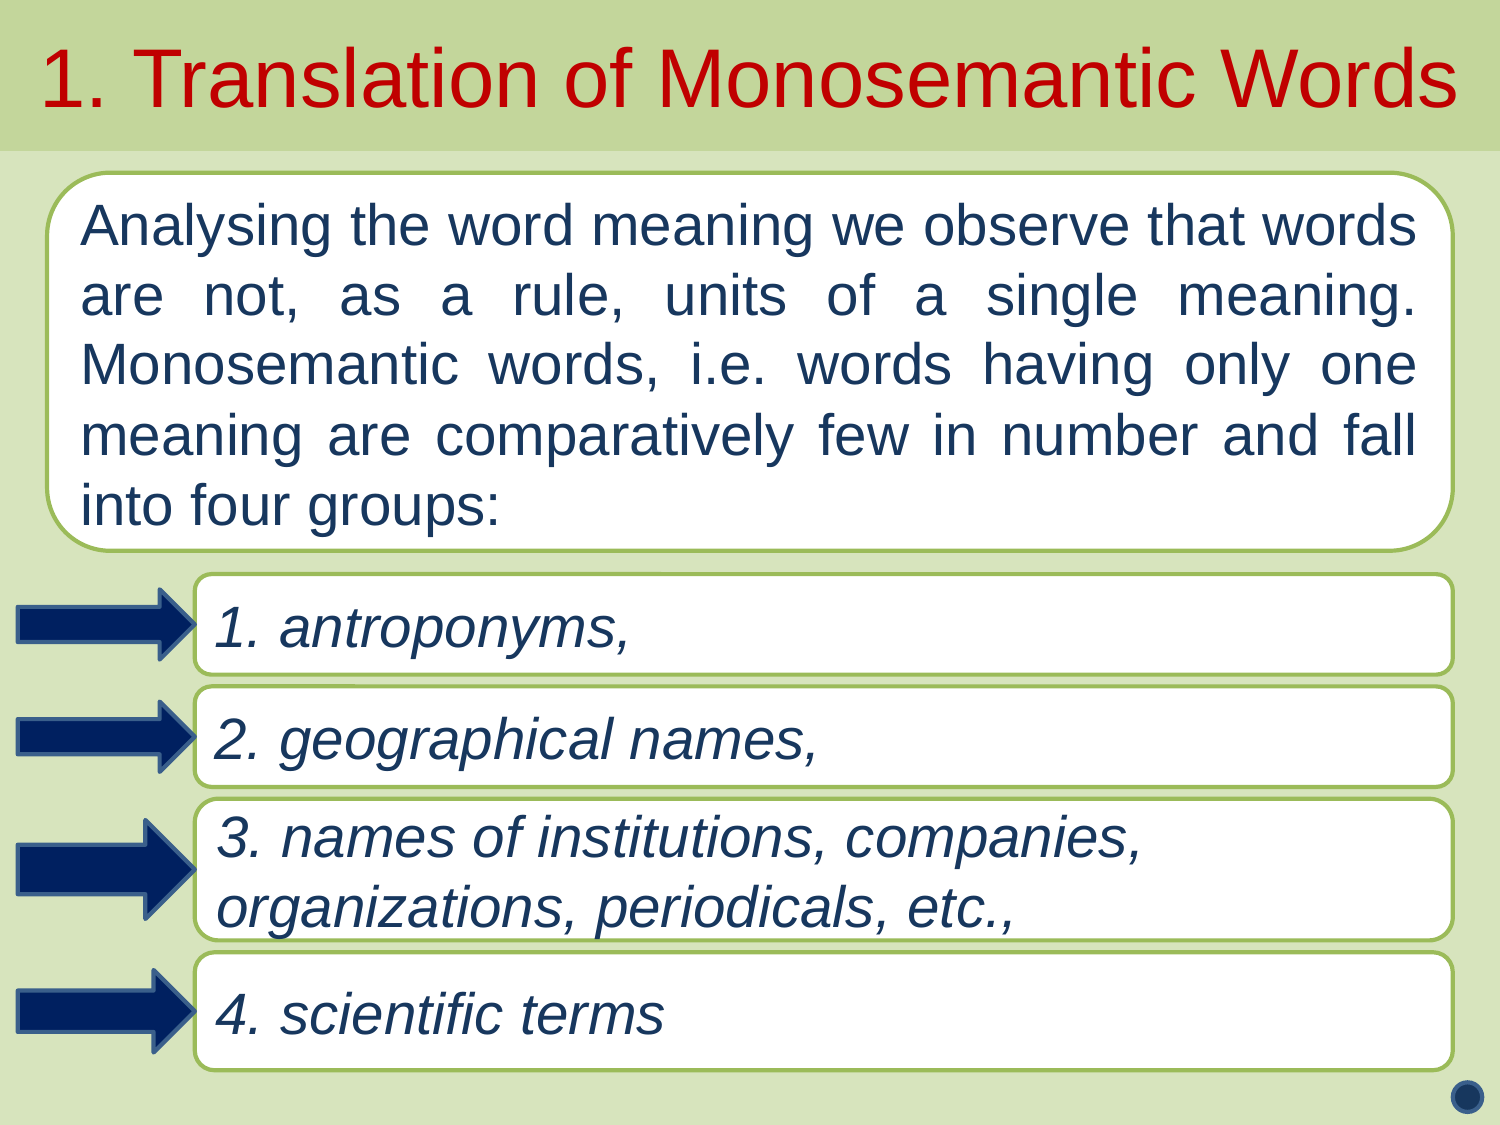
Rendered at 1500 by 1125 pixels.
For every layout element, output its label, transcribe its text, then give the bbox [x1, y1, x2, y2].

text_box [17, 686, 1454, 788]
text_box [1450, 1080, 1485, 1115]
text_box Analysing the word meaning we observe that words are not, as a rule, units of a single meaning. Monosemantic words, i.e. words having only one meaning are comparatively few in number and fall into four groups: [44, 170, 1455, 553]
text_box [17, 951, 1454, 1071]
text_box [17, 573, 1454, 675]
text_box 1. Translation of Monosemantic Words [0, 0, 1500, 151]
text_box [17, 798, 1454, 941]
